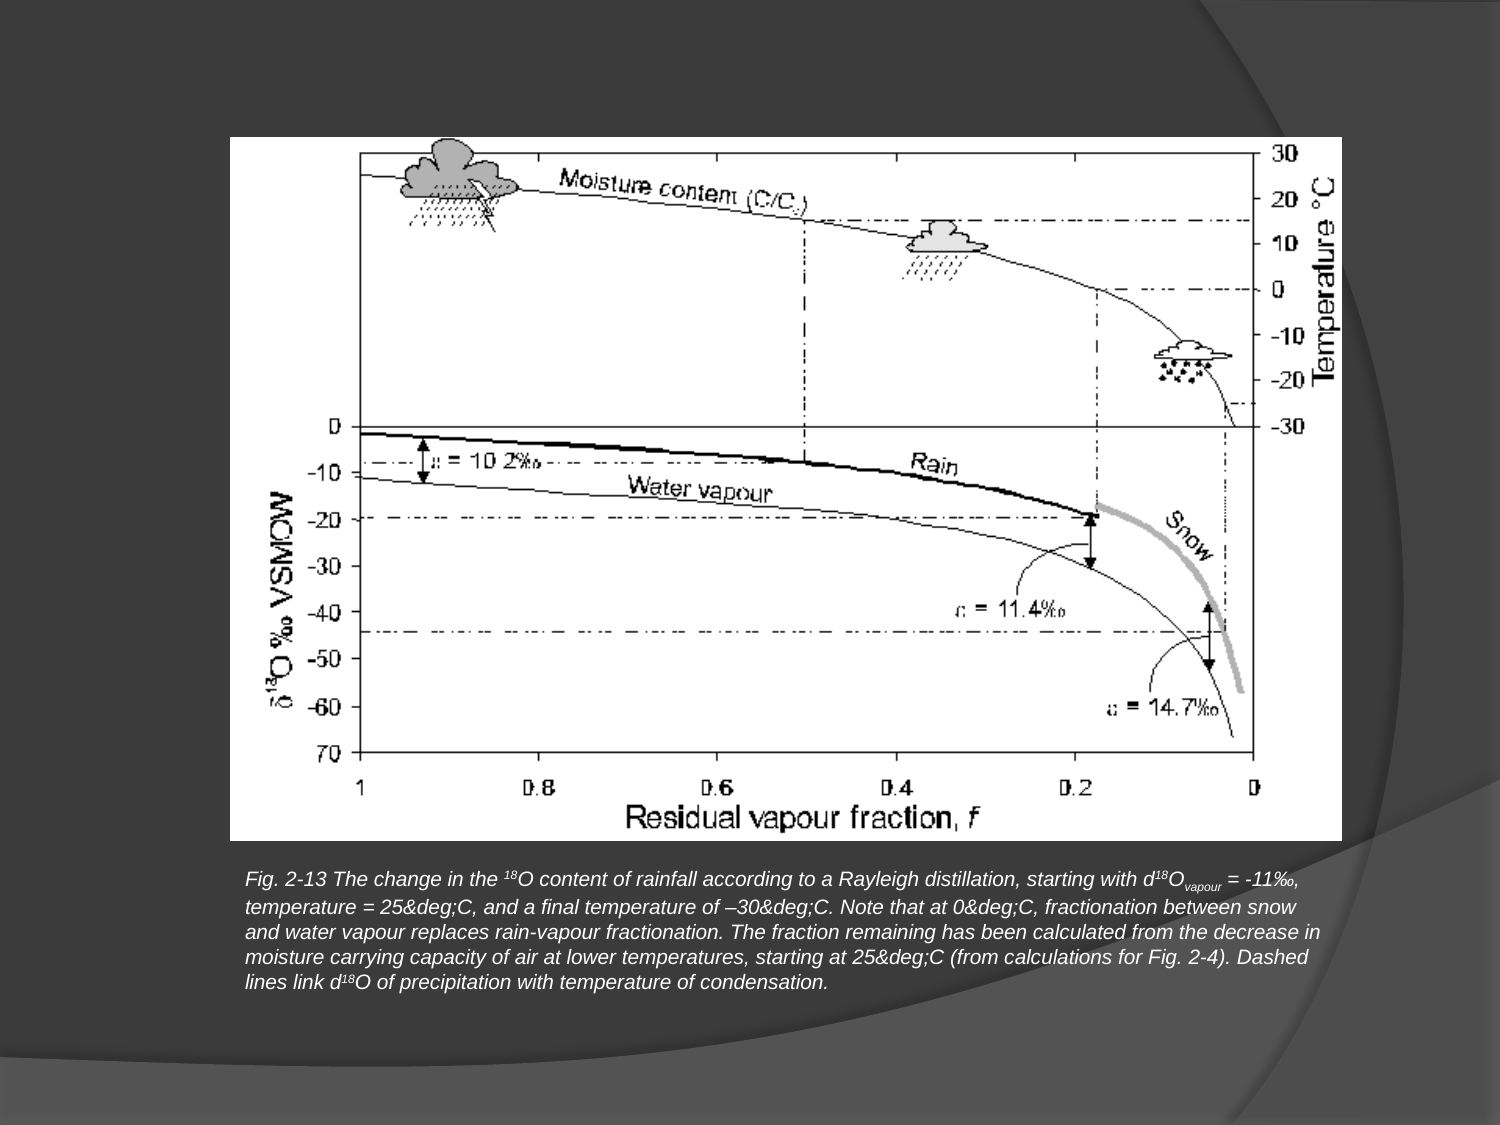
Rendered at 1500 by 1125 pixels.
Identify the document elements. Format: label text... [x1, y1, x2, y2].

text_box Fig. 2-13 The change in the 18O content of rainfall according to a Rayleigh distillation, starting with d18Ovapour = -11‰, temperature = 25&deg;C, and a final temperature of –30&deg;C. Note that at 0&deg;C, fractionation between snow and water vapour replaces rain-vapour fractionation. The fraction remaining has been calculated from the decrease in moisture carrying capacity of air at lower temperatures, starting at 25&deg;C (from calculations for Fig. 2-4). Dashed lines link d18O of precipitation with temperature of condensation. [230, 857, 1341, 1001]
picture [229, 136, 1342, 841]
